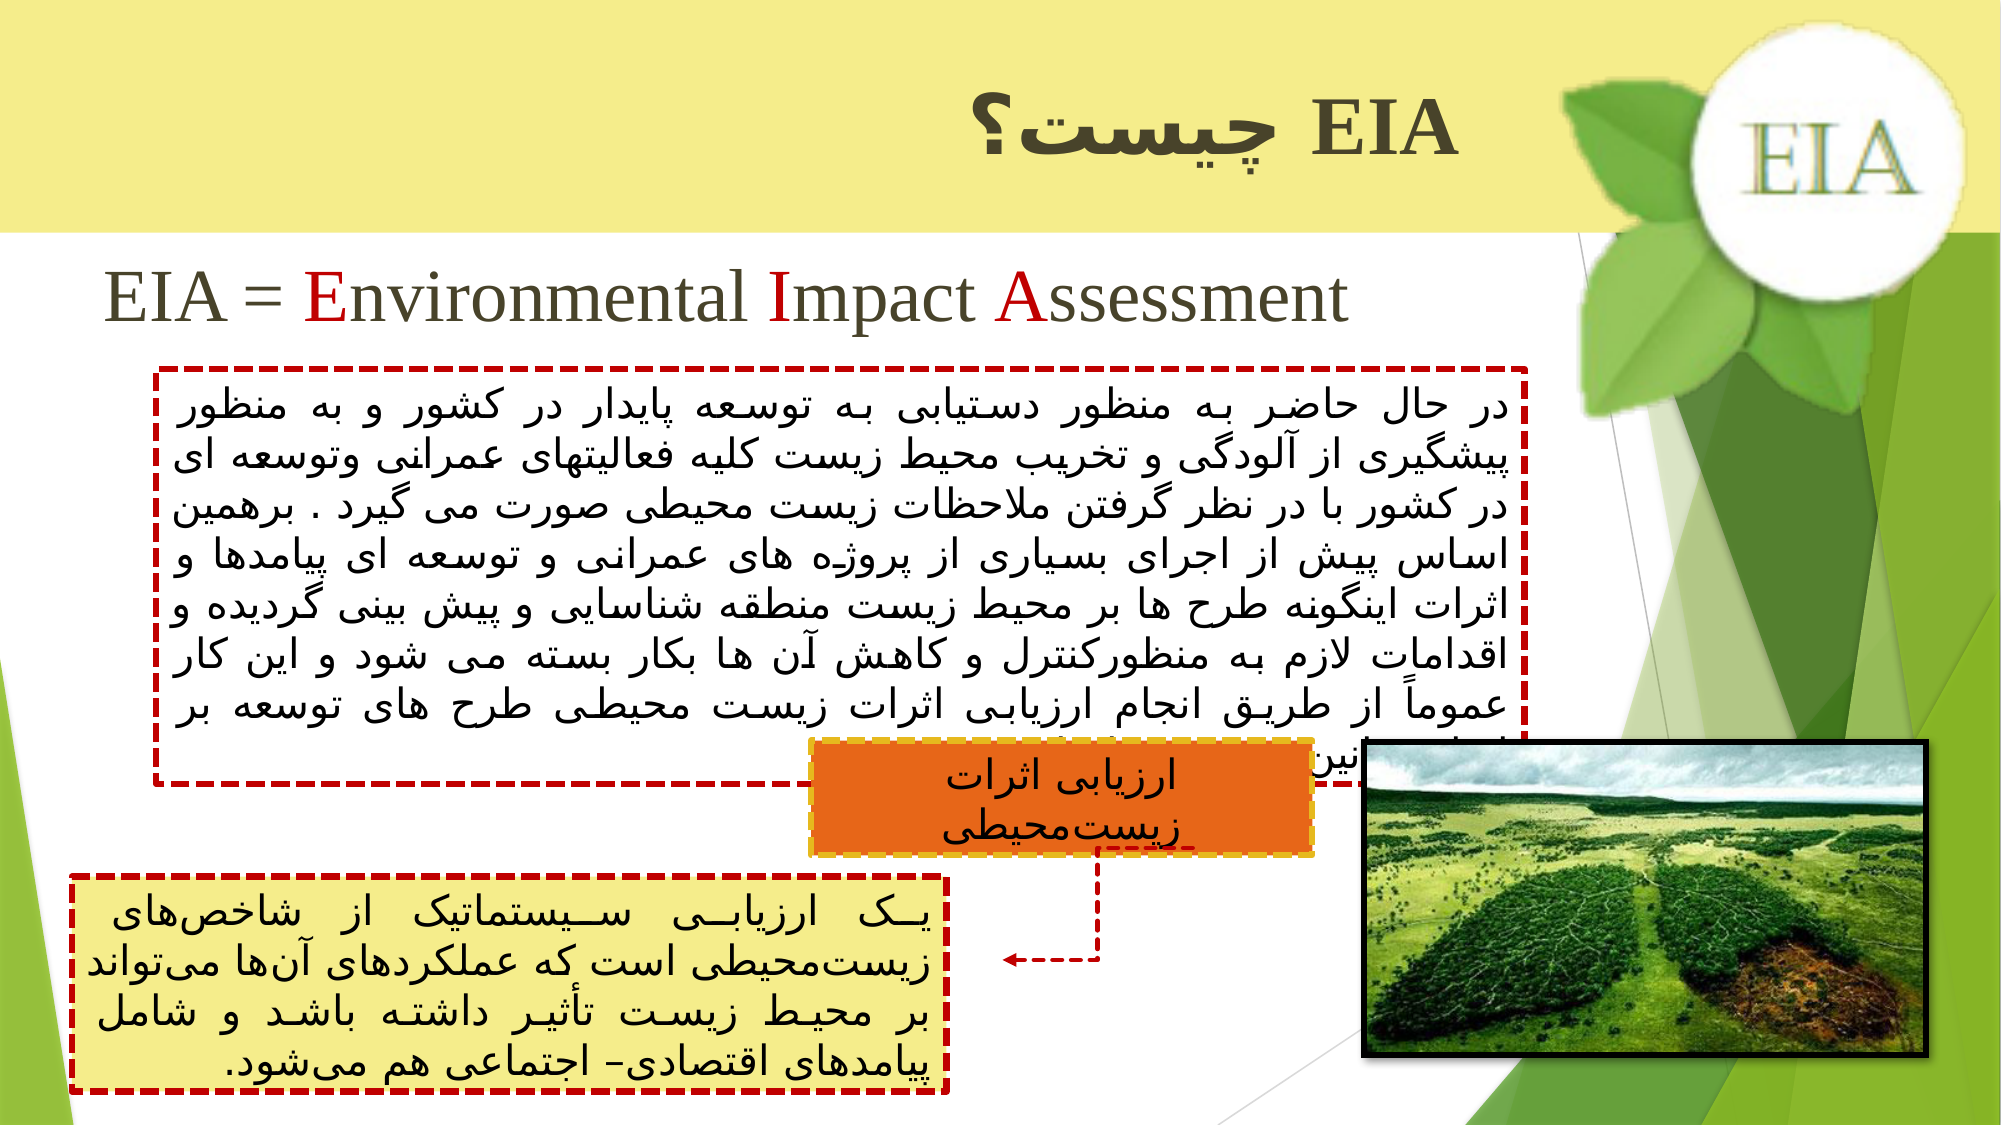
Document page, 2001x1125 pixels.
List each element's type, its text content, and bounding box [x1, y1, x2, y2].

text_box ارزیابی اثرات زیست‌محیطی [811, 740, 1313, 856]
text_box یک ارزیابی سیستماتیک از شاخص‌های زیست‌محیطی است که عملکردهای آن‌ها می‌تواند بر محیط زیست تأثیر داشته باشد و شامل پیامدهای اقتصادی– اجتماعی هم می‌شود. [71, 876, 947, 1092]
text_box EIA = Environmental Impact Assessment [88, 238, 1367, 344]
picture [1366, 744, 1924, 1053]
text_box در حال حاضر به منظور دستیابی به توسعه پایدار در کشور و به منظور پیشگیری از آلودگی و تخریب محیط زیست کلیه فعالیتهای عمرانی وتوسعه ای در کشور با در نظر گرفتن ملاحظات زیست محیطی صورت می گیرد . برهمین اساس پیش از اجرای بسیاری از پروژه های عمرانی و توسعه ای پیامدها و اثرات اینگونه طرح ها بر محیط زیست منطقه شناسایی و پیش بینی گردیده و اقدامات لازم به منظورکنترل و کاهش آن ها بکار بسته می شود و این کار عموماً از طریق انجام ارزیابی اثرات زیست محیطی طرح های توسعه بر اساسقوانین موجود در انجام می شود. [156, 368, 1525, 784]
picture [1522, 15, 1982, 450]
text_box EIA چیست؟ [720, 63, 1475, 179]
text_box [1001, 847, 1194, 961]
